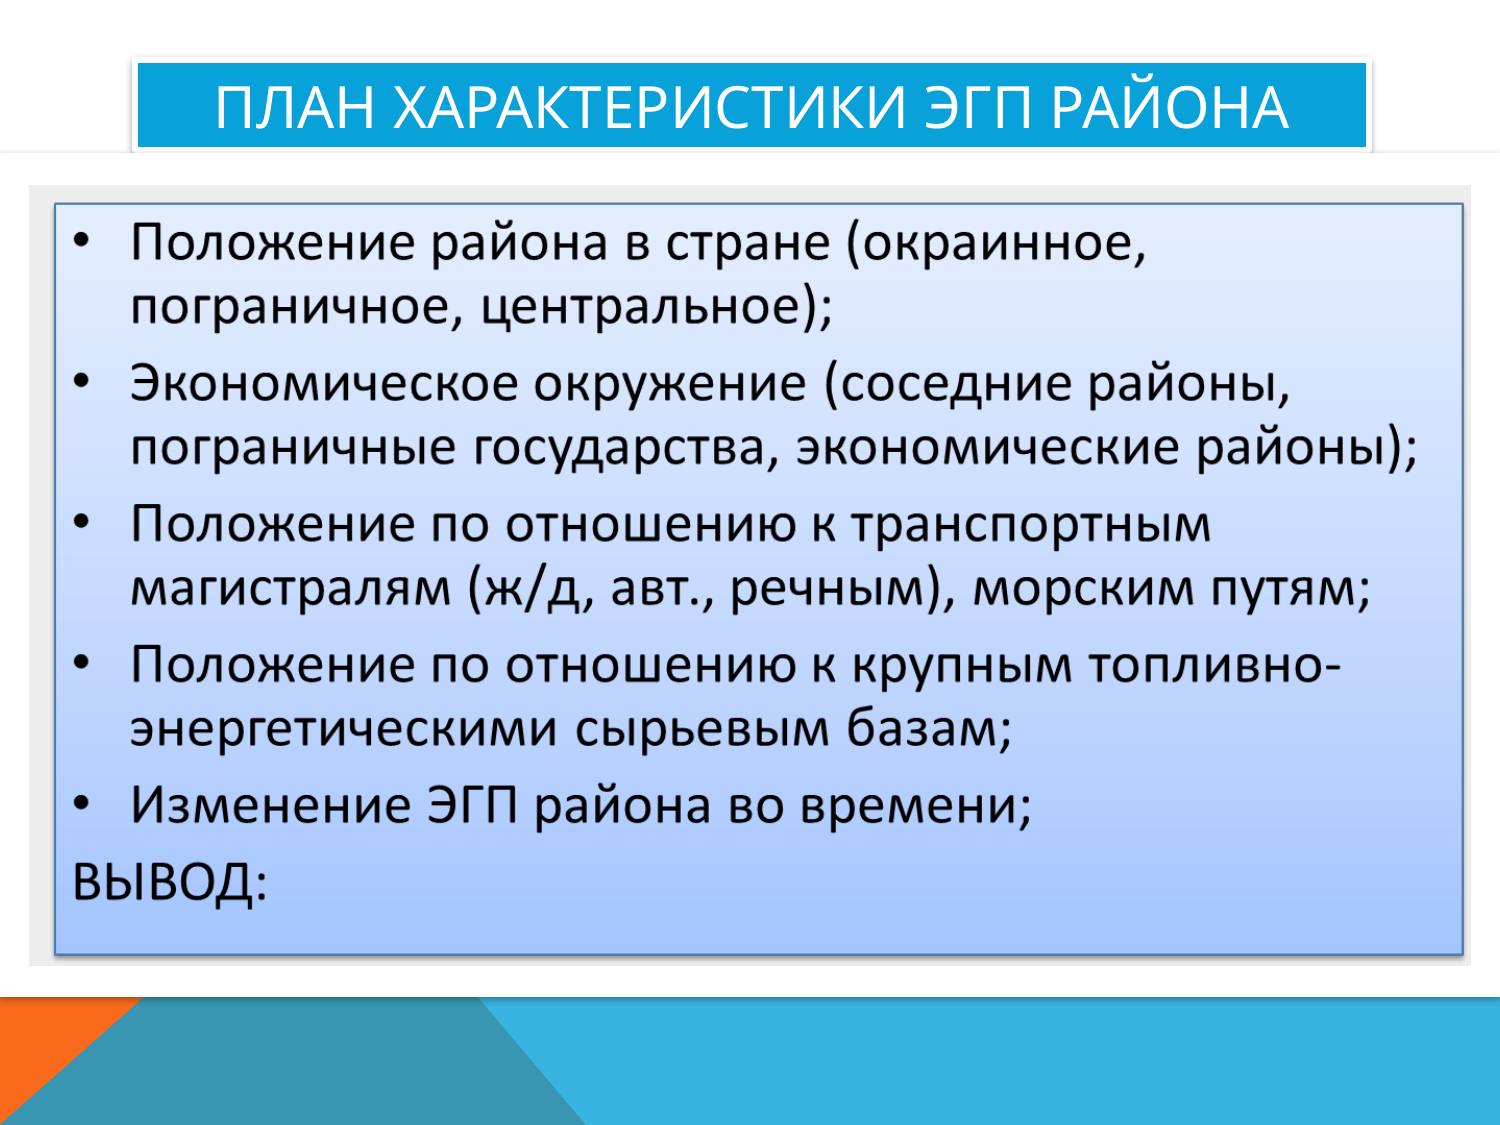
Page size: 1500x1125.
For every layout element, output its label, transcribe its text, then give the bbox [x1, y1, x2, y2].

title План характеристики ЭГП района [132, 57, 1372, 150]
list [29, 184, 1471, 967]
